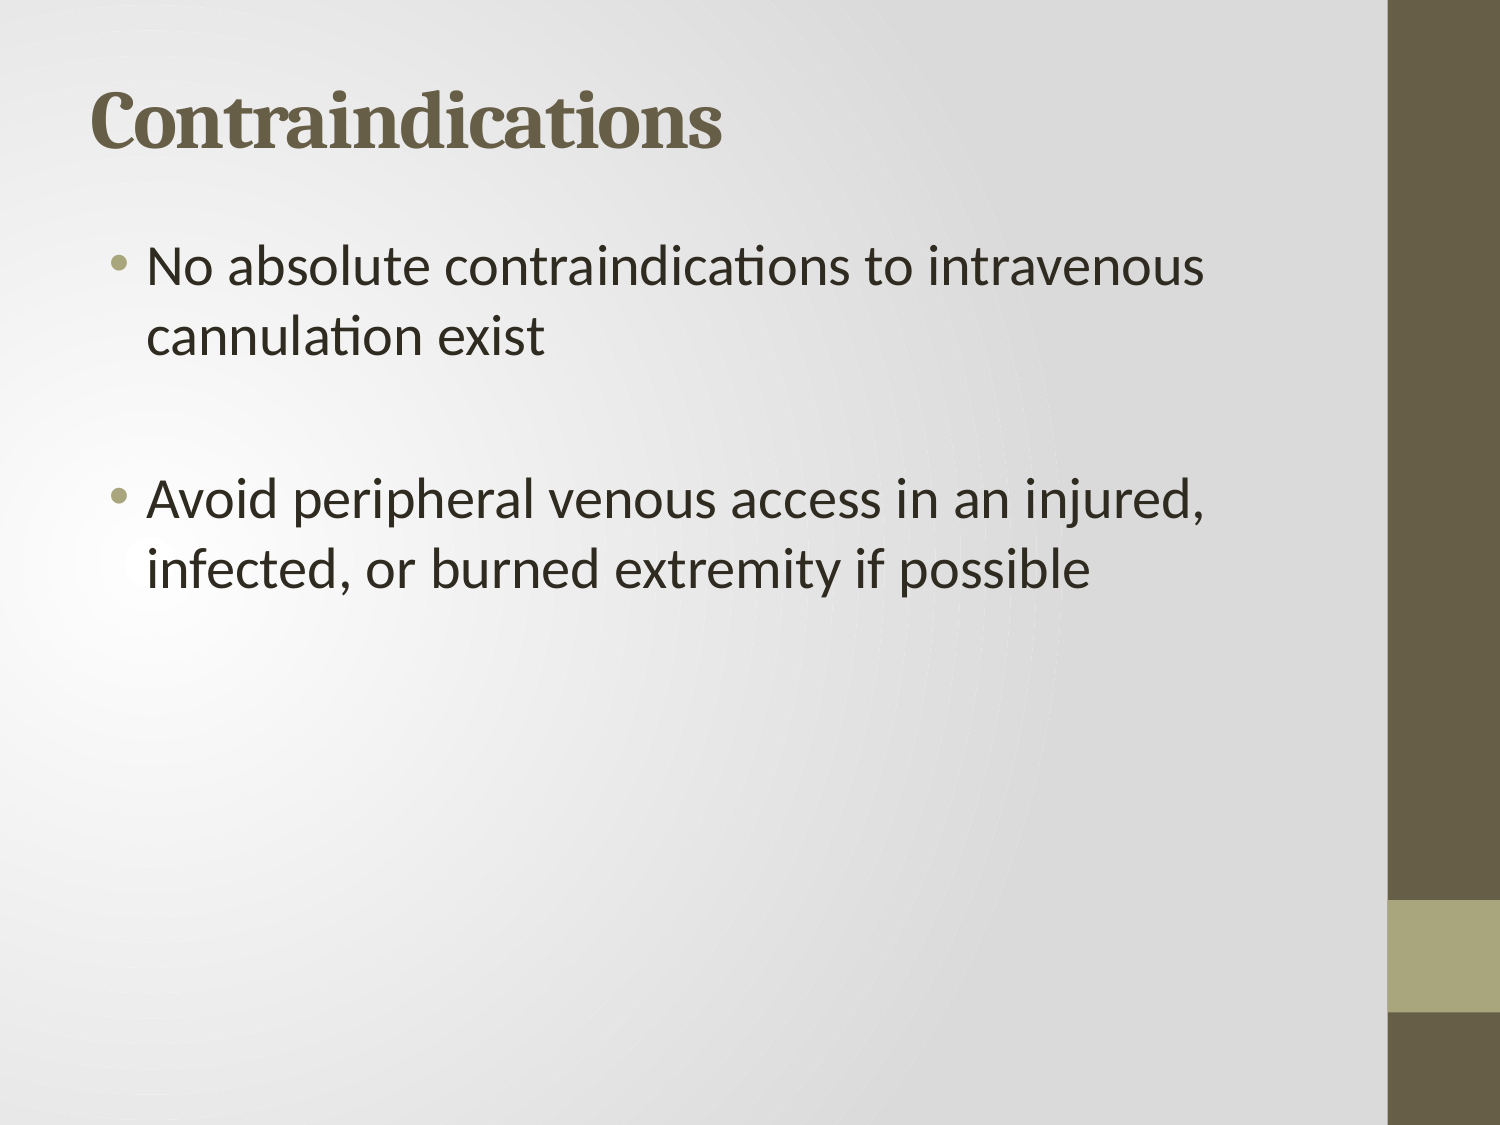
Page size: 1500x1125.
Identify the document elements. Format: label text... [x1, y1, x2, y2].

list No absolute contraindications to intravenous cannulation exist Avoid peripheral venous access in an injured, infected, or burned extremity if possible [75, 219, 1353, 1050]
title Contraindications [75, 45, 1353, 185]
